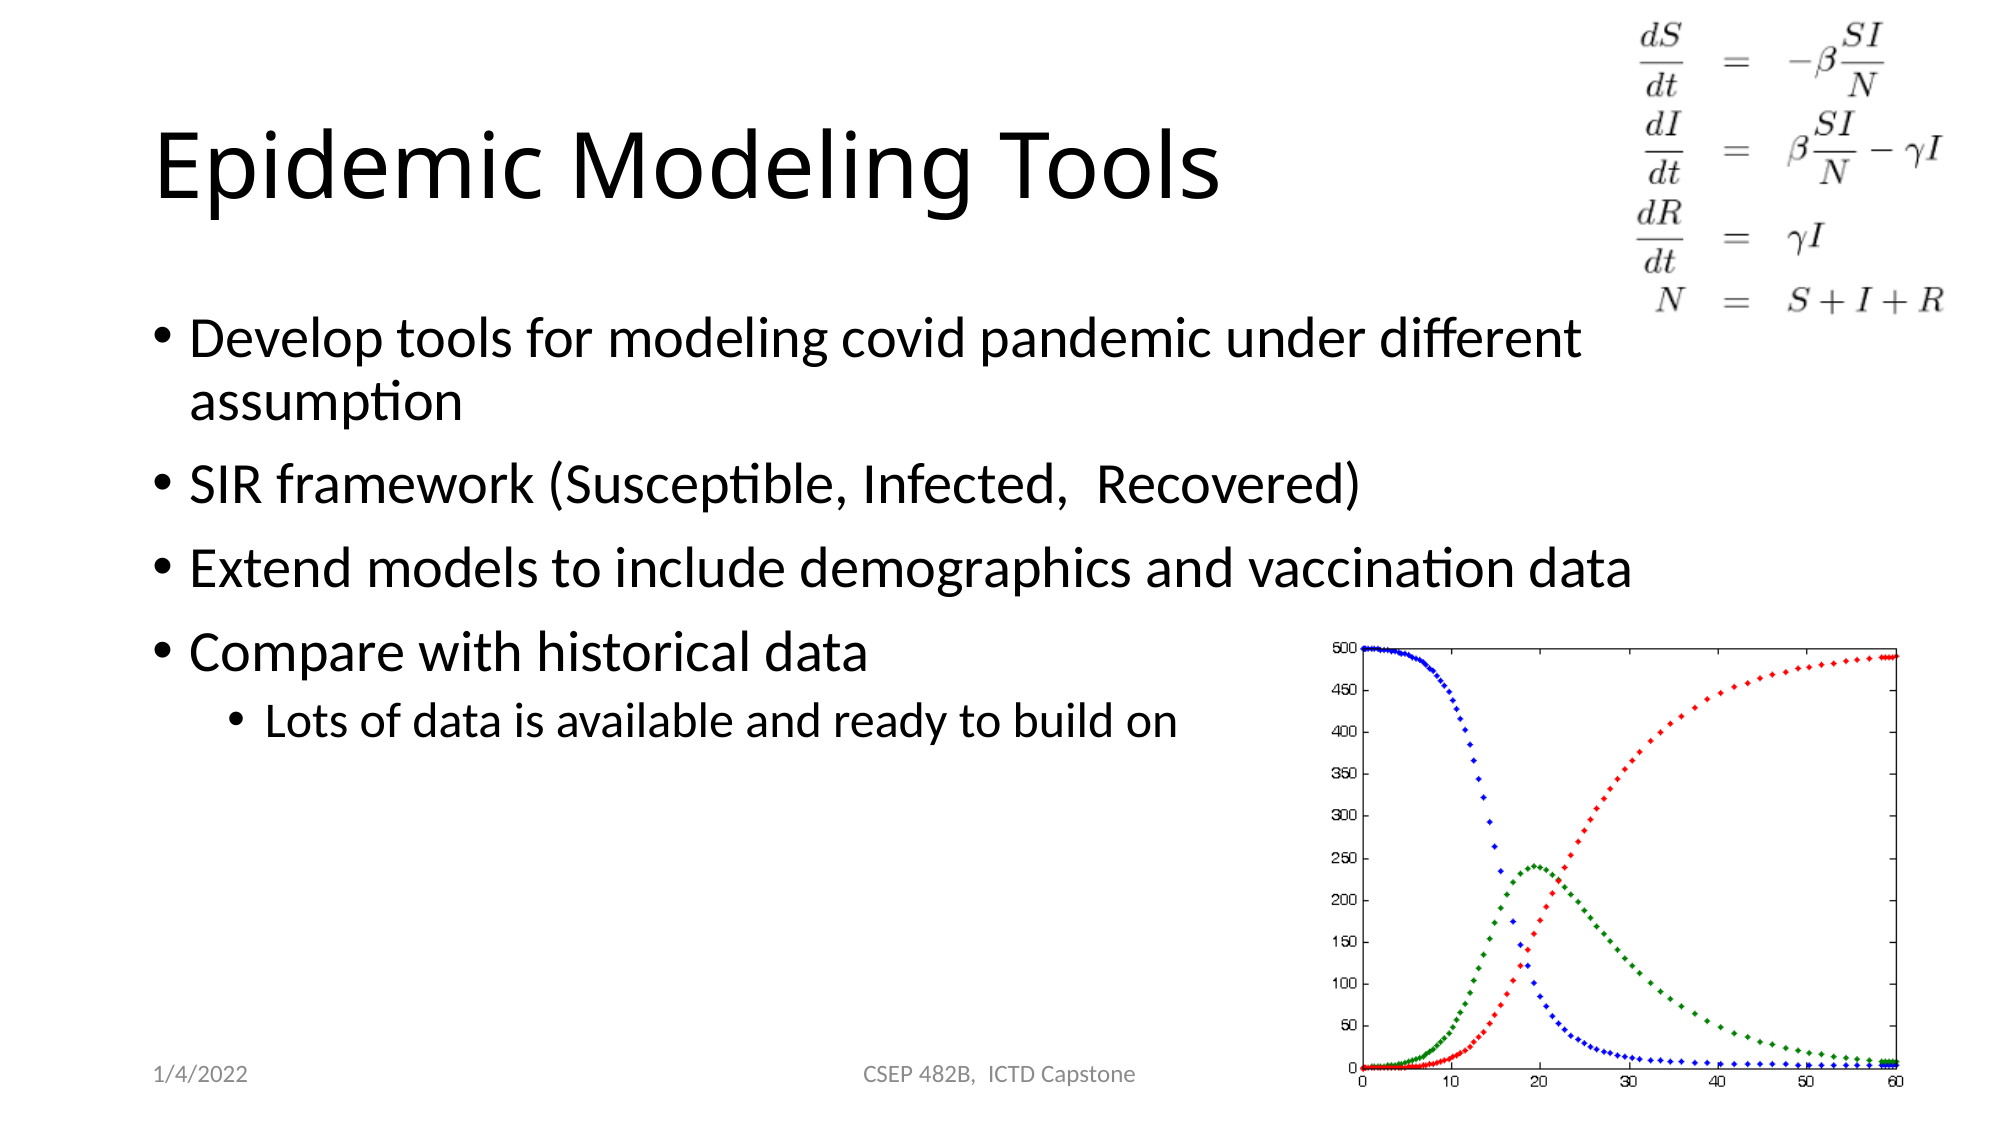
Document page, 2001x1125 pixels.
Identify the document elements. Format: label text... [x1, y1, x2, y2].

footer CSEP 482B, ICTD Capstone [662, 1042, 1273, 1103]
picture [1616, 1, 1986, 336]
title Epidemic Modeling Tools [137, 59, 1616, 278]
list Develop tools for modeling covid pandemic under different assumption SIR framework (Susceptible, Infected, Recovered) Extend models to include demographics and vaccination data Compare with historical data Lots of data is available and ready to build on [137, 299, 1863, 1014]
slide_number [137, 1042, 588, 1103]
picture [1273, 609, 1961, 1125]
